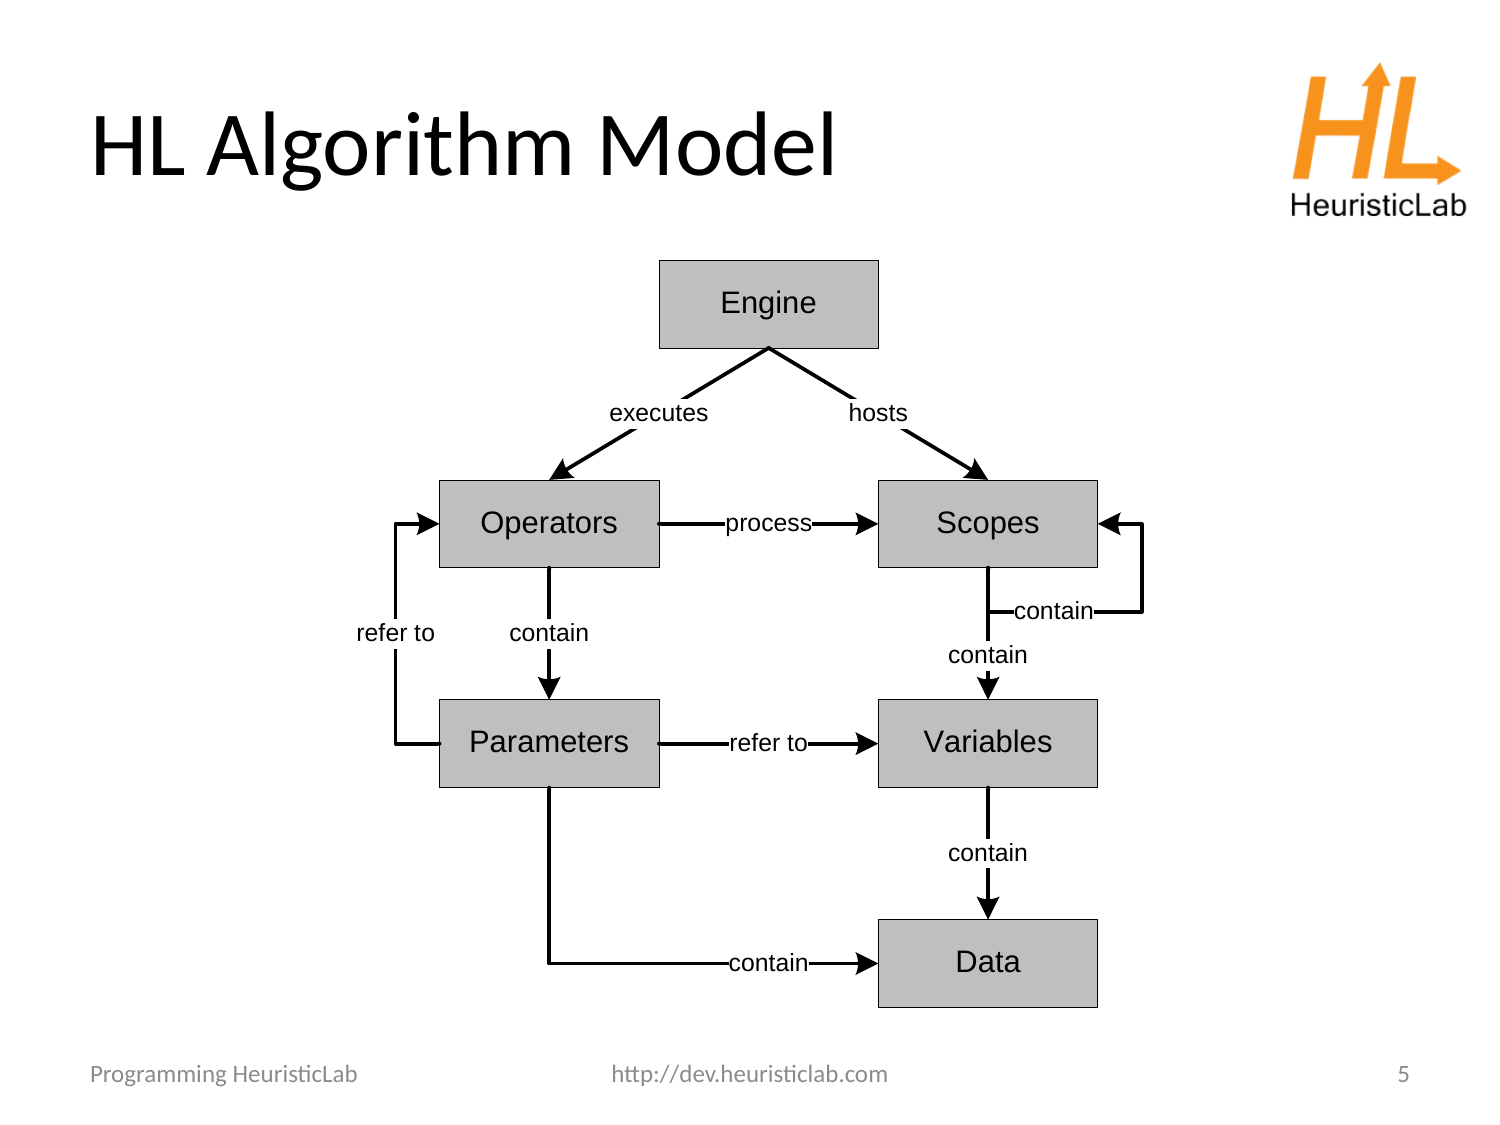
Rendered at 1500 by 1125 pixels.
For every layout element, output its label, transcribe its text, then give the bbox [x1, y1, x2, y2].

slide_number Programming HeuristicLab [75, 1042, 425, 1103]
slide_number 5 [1074, 1042, 1425, 1103]
picture [352, 255, 1148, 1012]
title HL Algorithm Model [75, 45, 1282, 233]
picture [1281, 27, 1474, 244]
footer http://dev.heuristiclab.com [512, 1042, 988, 1103]
